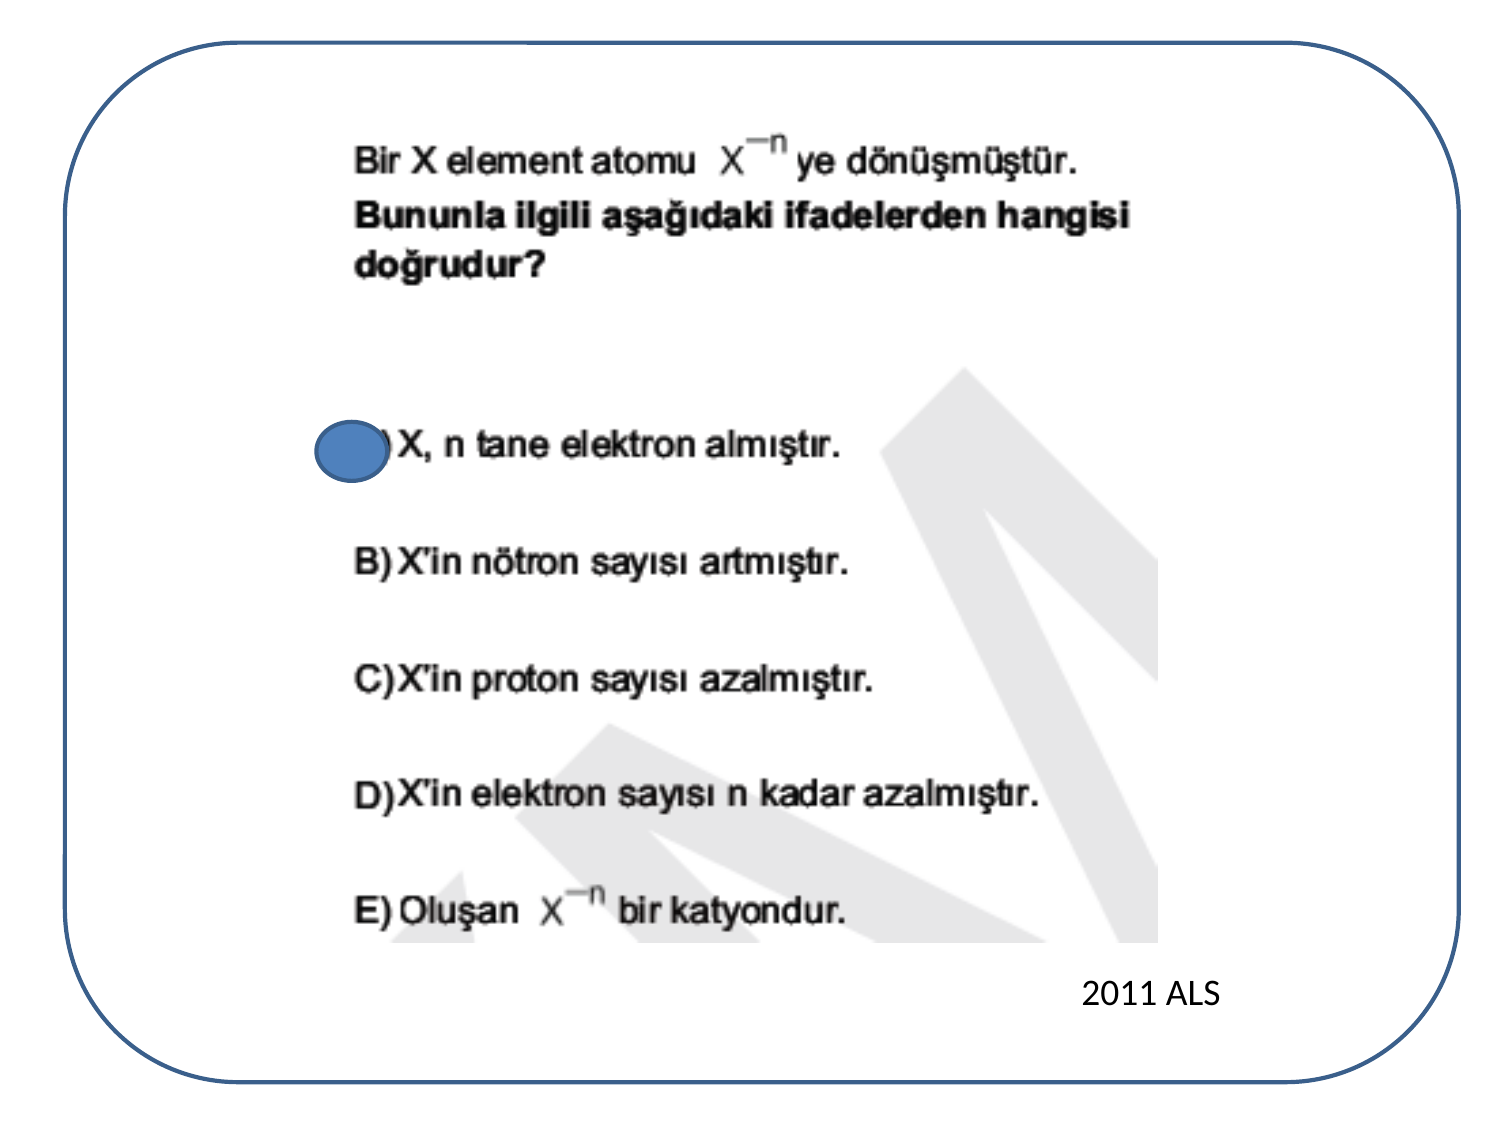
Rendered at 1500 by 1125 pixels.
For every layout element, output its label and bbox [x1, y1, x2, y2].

picture [339, 116, 1158, 943]
text_box [62, 40, 1461, 1085]
